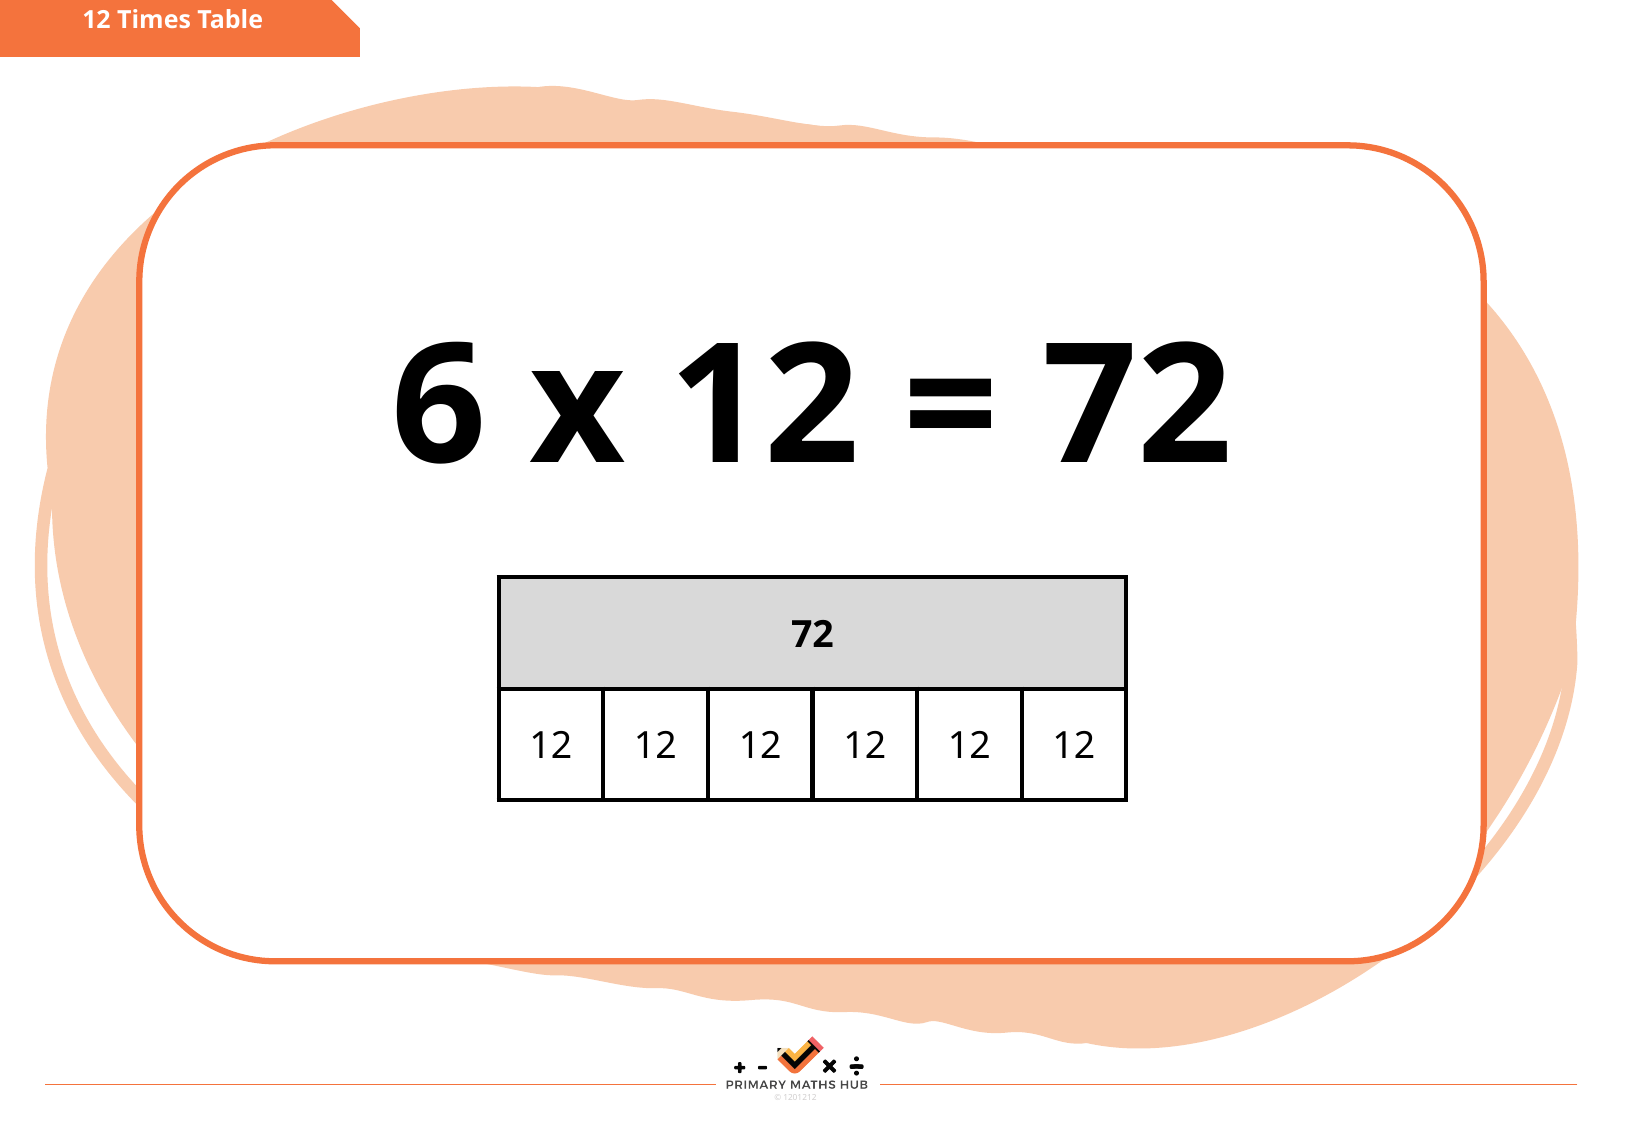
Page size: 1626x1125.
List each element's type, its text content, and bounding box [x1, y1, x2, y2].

text_box [138, 144, 1485, 963]
table_cell 12 [919, 691, 1020, 798]
text_box [1479, 300, 1579, 867]
table_cell 12 [815, 691, 915, 798]
text_box [496, 960, 1374, 1044]
picture [722, 1034, 872, 1094]
table_cell 12 [1024, 691, 1124, 798]
text_box 12 Times Table [0, 0, 361, 58]
text_box © 1201212 [720, 1084, 870, 1110]
table_cell 12 [605, 691, 706, 798]
text_box [39, 214, 155, 799]
text_box 6 x 12 = 72 [140, 288, 1485, 503]
table_cell 12 [710, 691, 810, 798]
table_header 72 [501, 579, 1124, 687]
table_cell 12 [501, 691, 601, 798]
text_box [273, 91, 956, 144]
